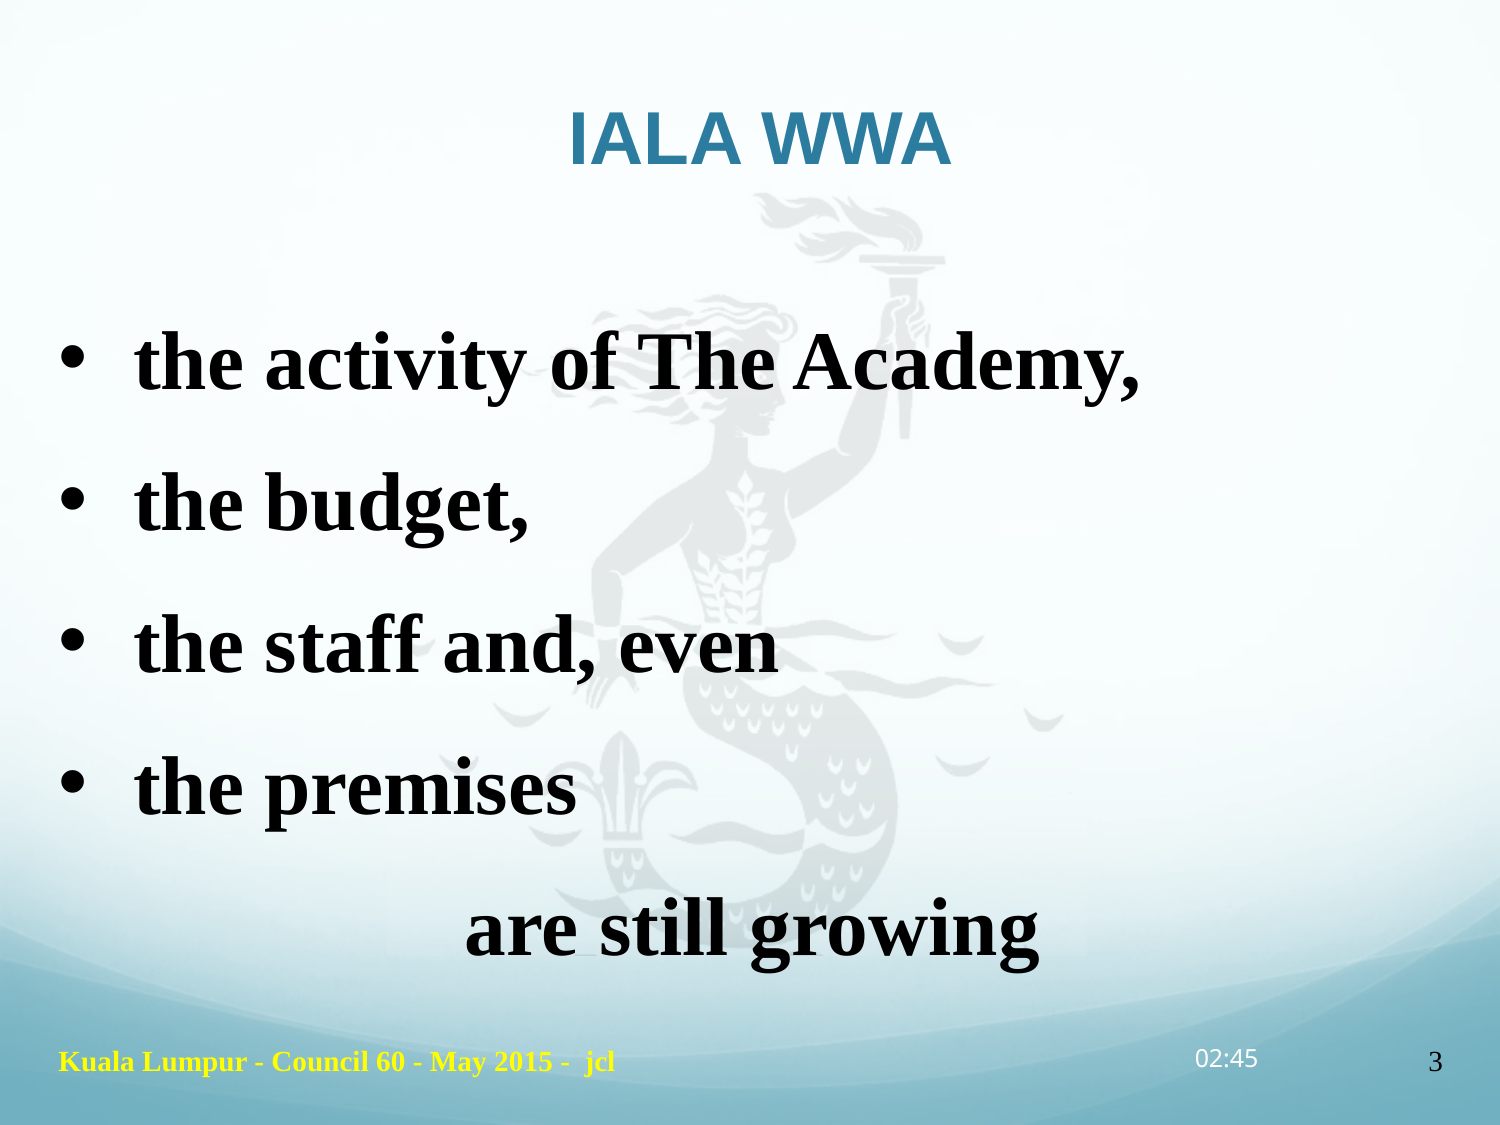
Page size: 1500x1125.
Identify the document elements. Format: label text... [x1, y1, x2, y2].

text_box the activity of The Academy, the budget, the staff and, even the premises are still growing [43, 186, 1462, 1122]
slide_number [923, 1029, 1274, 1090]
footer Kuala Lumpur - Council 60 - May 2015 - jcl [43, 1029, 838, 1090]
title IALA WWA [43, 0, 1500, 187]
slide_number 3 [1295, 1029, 1459, 1090]
